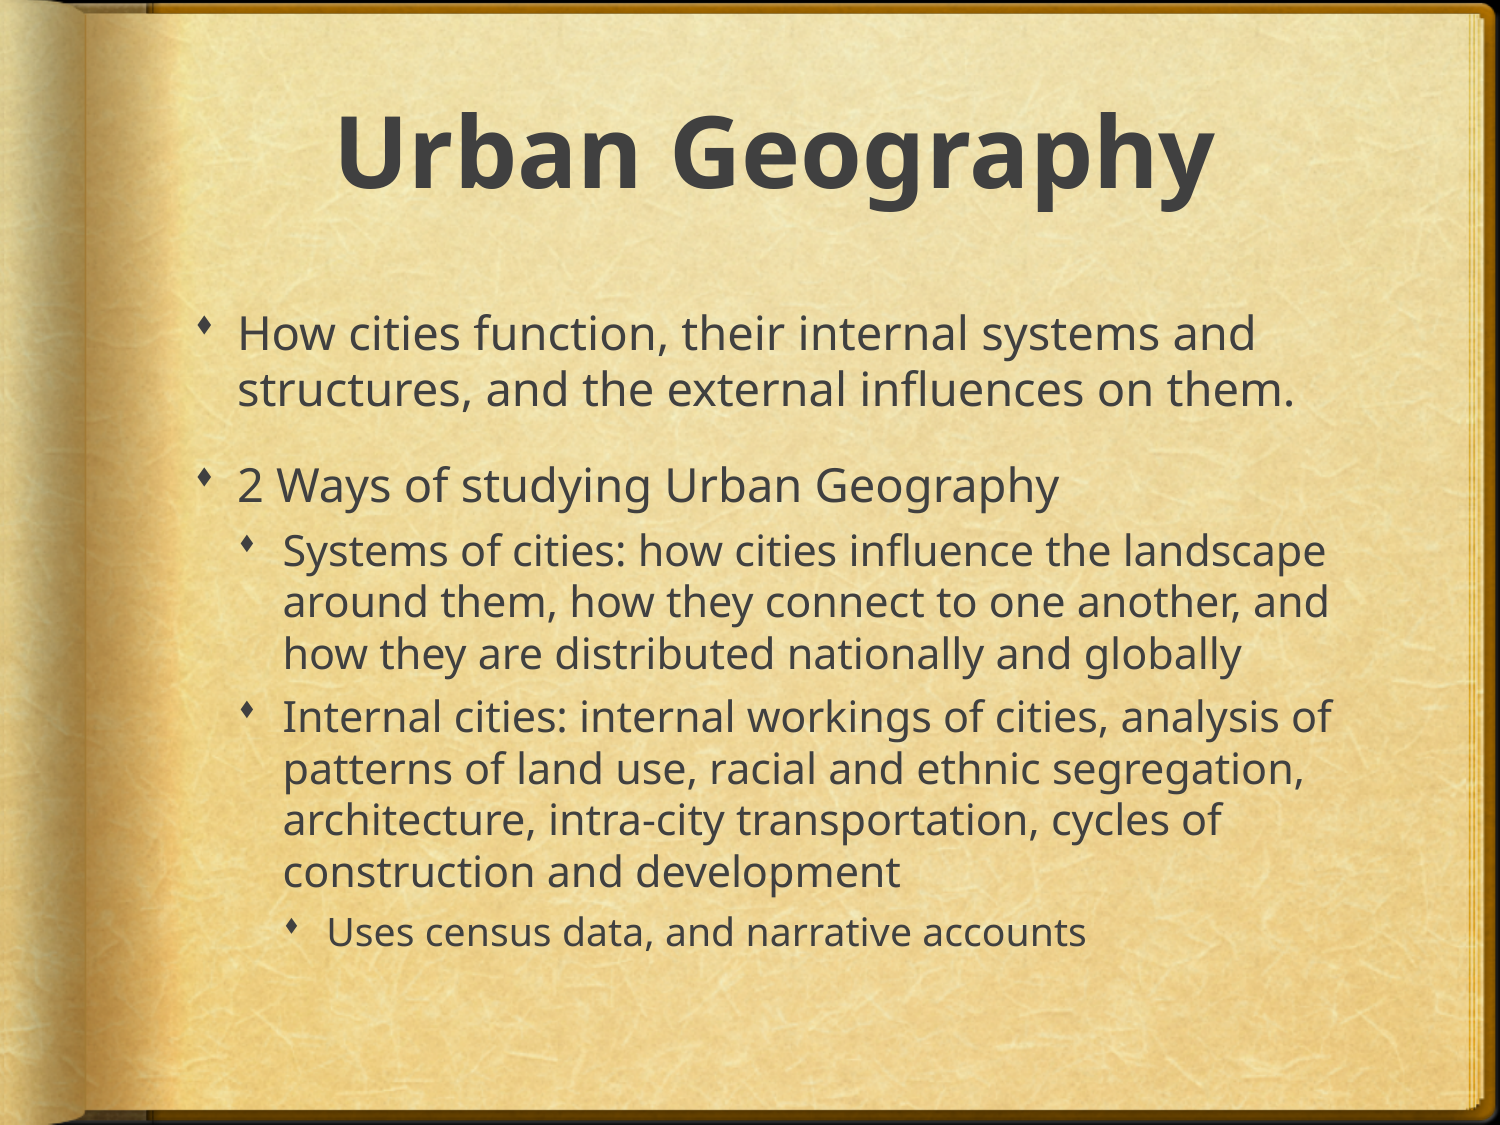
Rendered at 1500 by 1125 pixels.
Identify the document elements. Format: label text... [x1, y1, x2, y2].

picture [0, 0, 1500, 1125]
list How cities function, their internal systems and structures, and the external influences on them. 2 Ways of studying Urban Geography Systems of cities: how cities influence the landscape around them, how they connect to one another, and how they are distributed nationally and globally Internal cities: internal workings of cities, analysis of patterns of land use, racial and ethnic segregation, architecture, intra-city transportation, cycles of construction and development Uses census data, and narrative accounts [178, 295, 1372, 1005]
title Urban Geography [178, 45, 1372, 265]
